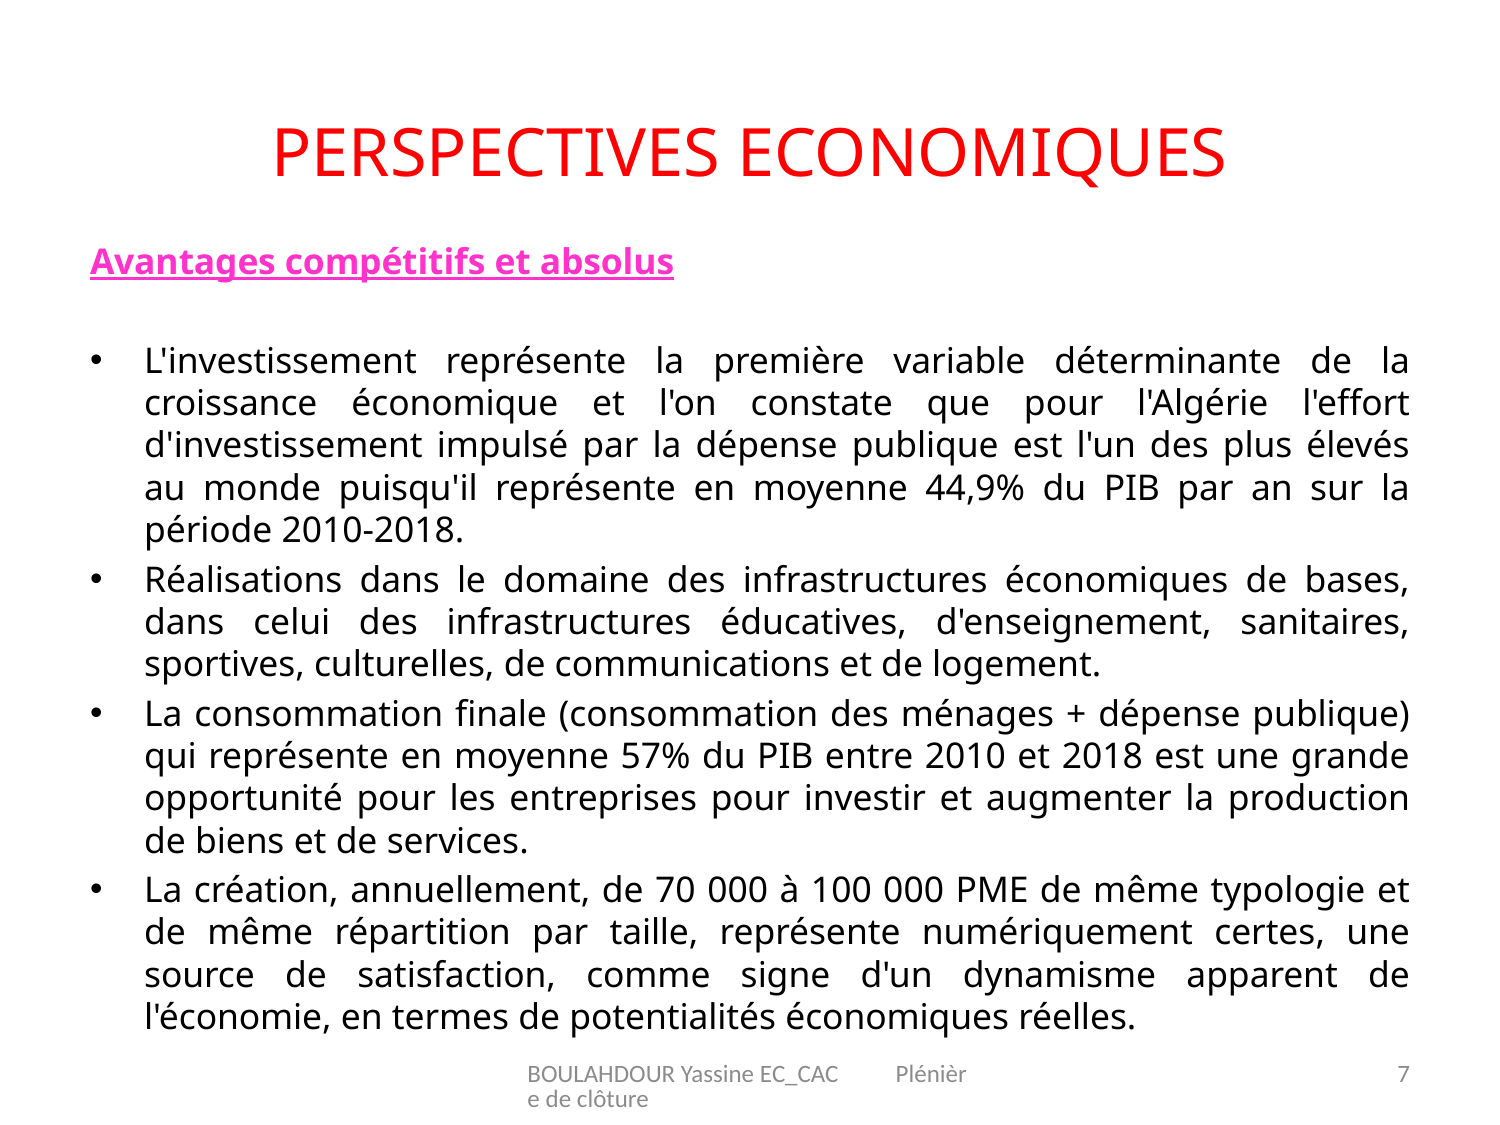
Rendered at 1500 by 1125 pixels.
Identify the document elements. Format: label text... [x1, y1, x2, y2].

list Avantages compétitifs et absolus L'investissement représente la première variable déterminante de la croissance économique et l'on constate que pour l'Algérie l'effort d'investissement impulsé par la dépense publique est l'un des plus élevés au monde puisqu'il représente en moyenne 44,9% du PIB par an sur la période 2010-2018. Réalisations dans le domaine des infrastructures économiques de bases, dans celui des infrastructures éducatives, d'enseignement, sanitaires, sportives, culturelles, de communications et de logement. La consommation finale (consommation des ménages + dépense publique) qui représente en moyenne 57% du PIB entre 2010 et 2018 est une grande opportunité pour les entreprises pour investir et augmenter la production de biens et de services. La création, annuellement, de 70 000 à 100 000 PME de même typologie et de même répartition par taille, représente numériquement certes, une source de satisfaction, comme signe d'un dynamisme apparent de l'économie, en termes de potentialités économiques réelles. [75, 231, 1425, 1047]
title PERSPECTIVES ECONOMIQUES [75, 66, 1425, 231]
footer BOULAHDOUR Yassine EC_CAC Plénière de clôture [512, 1042, 988, 1103]
slide_number 7 [1074, 1042, 1425, 1103]
